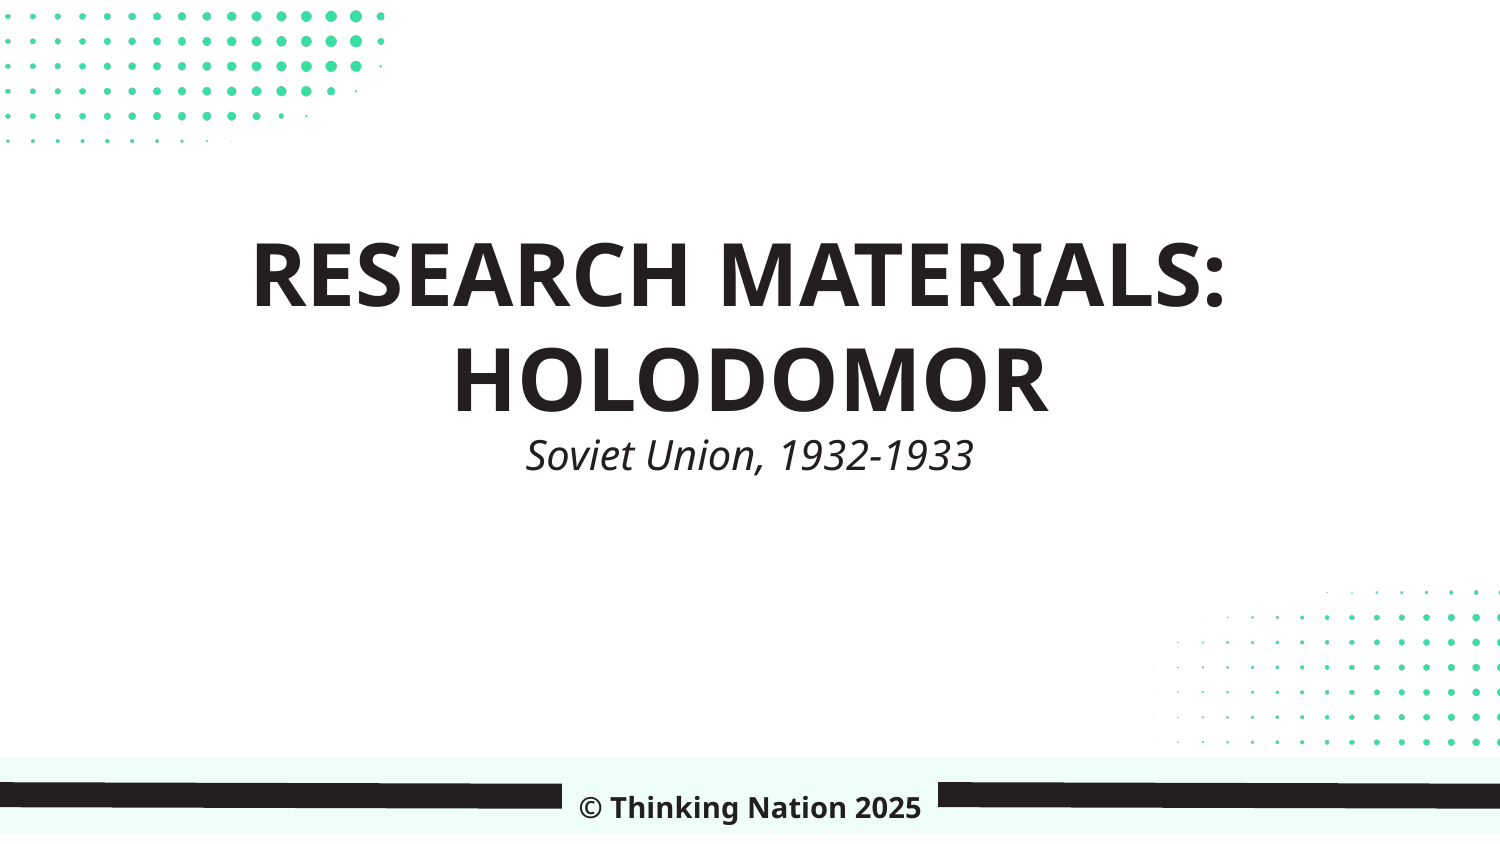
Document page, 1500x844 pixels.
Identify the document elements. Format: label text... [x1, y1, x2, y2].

text_box [1128, 590, 1500, 755]
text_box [0, 756, 1500, 835]
text_box [0, 0, 385, 144]
text_box RESEARCH MATERIALS: HOLODOMOR Soviet Union, 1932-1933 [209, 219, 1291, 480]
